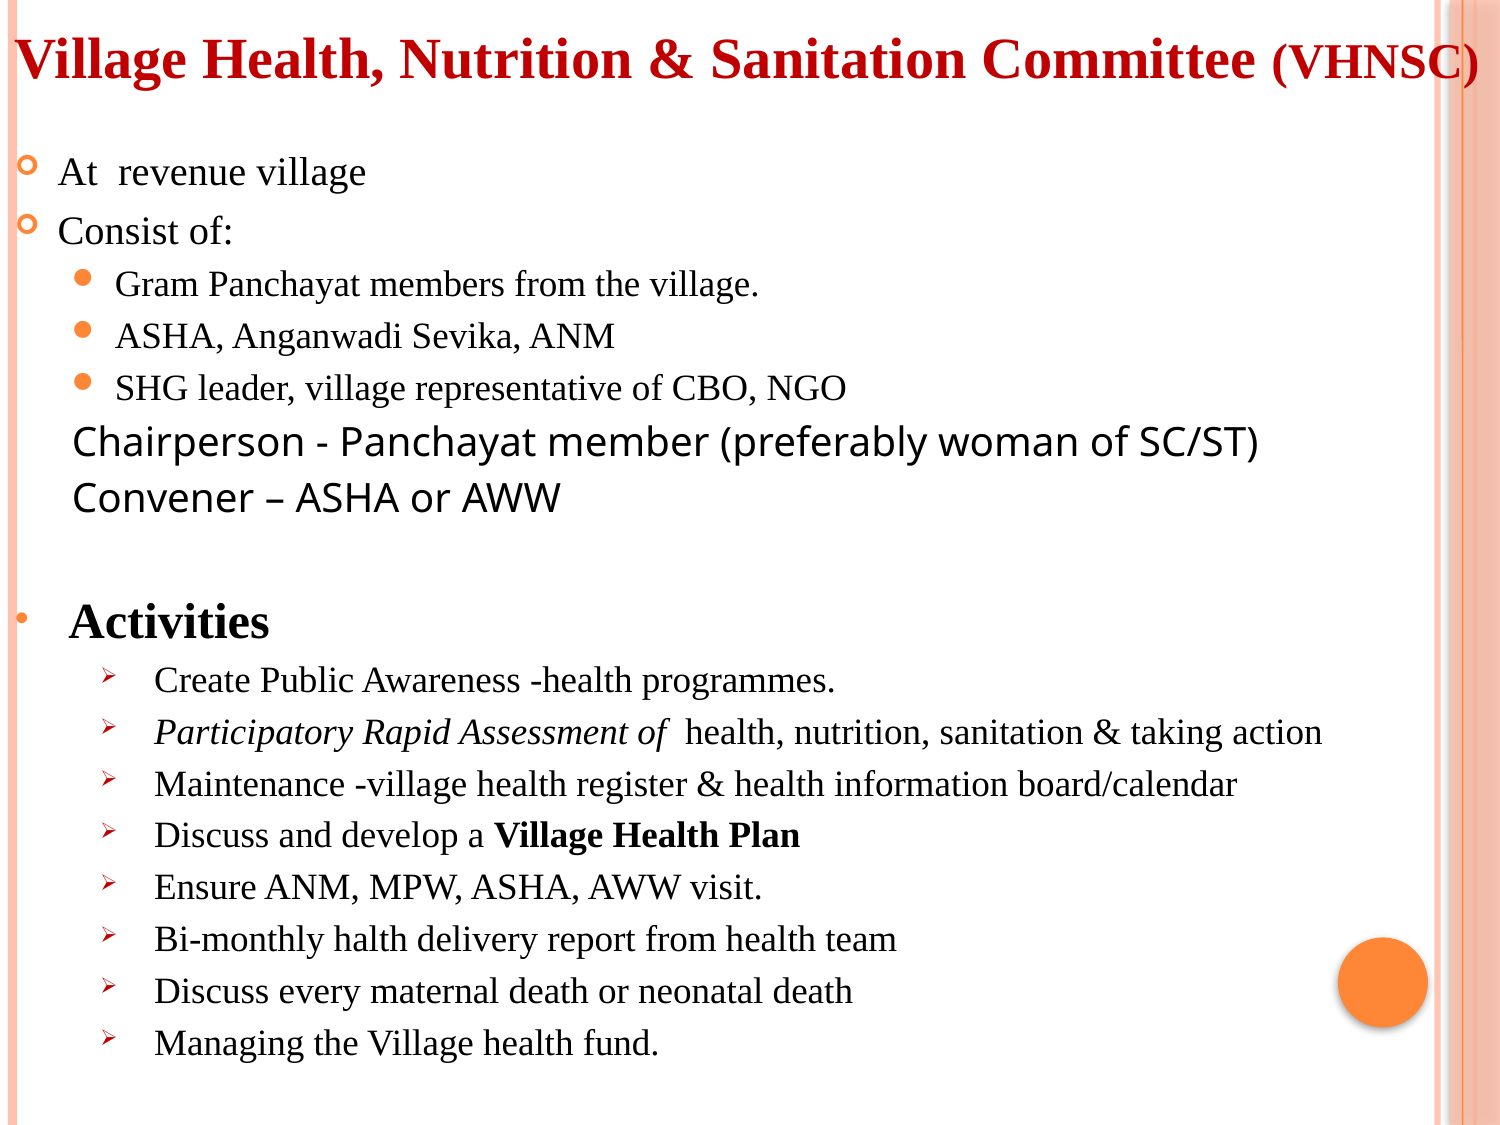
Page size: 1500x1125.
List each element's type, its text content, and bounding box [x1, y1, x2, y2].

list At revenue village Consist of: Gram Panchayat members from the village. ASHA, Anganwadi Sevika, ANM SHG leader, village representative of CBO, NGO Chairperson - Panchayat member (preferably woman of SC/ST) Convener – ASHA or AWW Activities Create Public Awareness -health programmes. Participatory Rapid Assessment of health, nutrition, sanitation & taking action Maintenance -village health register & health information board/calendar Discuss and develop a Village Health Plan Ensure ANM, MPW, ASHA, AWW visit. Bi-monthly halth delivery report from health team Discuss every maternal death or neonatal death Managing the Village health fund. [0, 137, 1488, 1075]
text_box Village Health, Nutrition & Sanitation Committee (VHNSC) [0, 12, 1500, 98]
